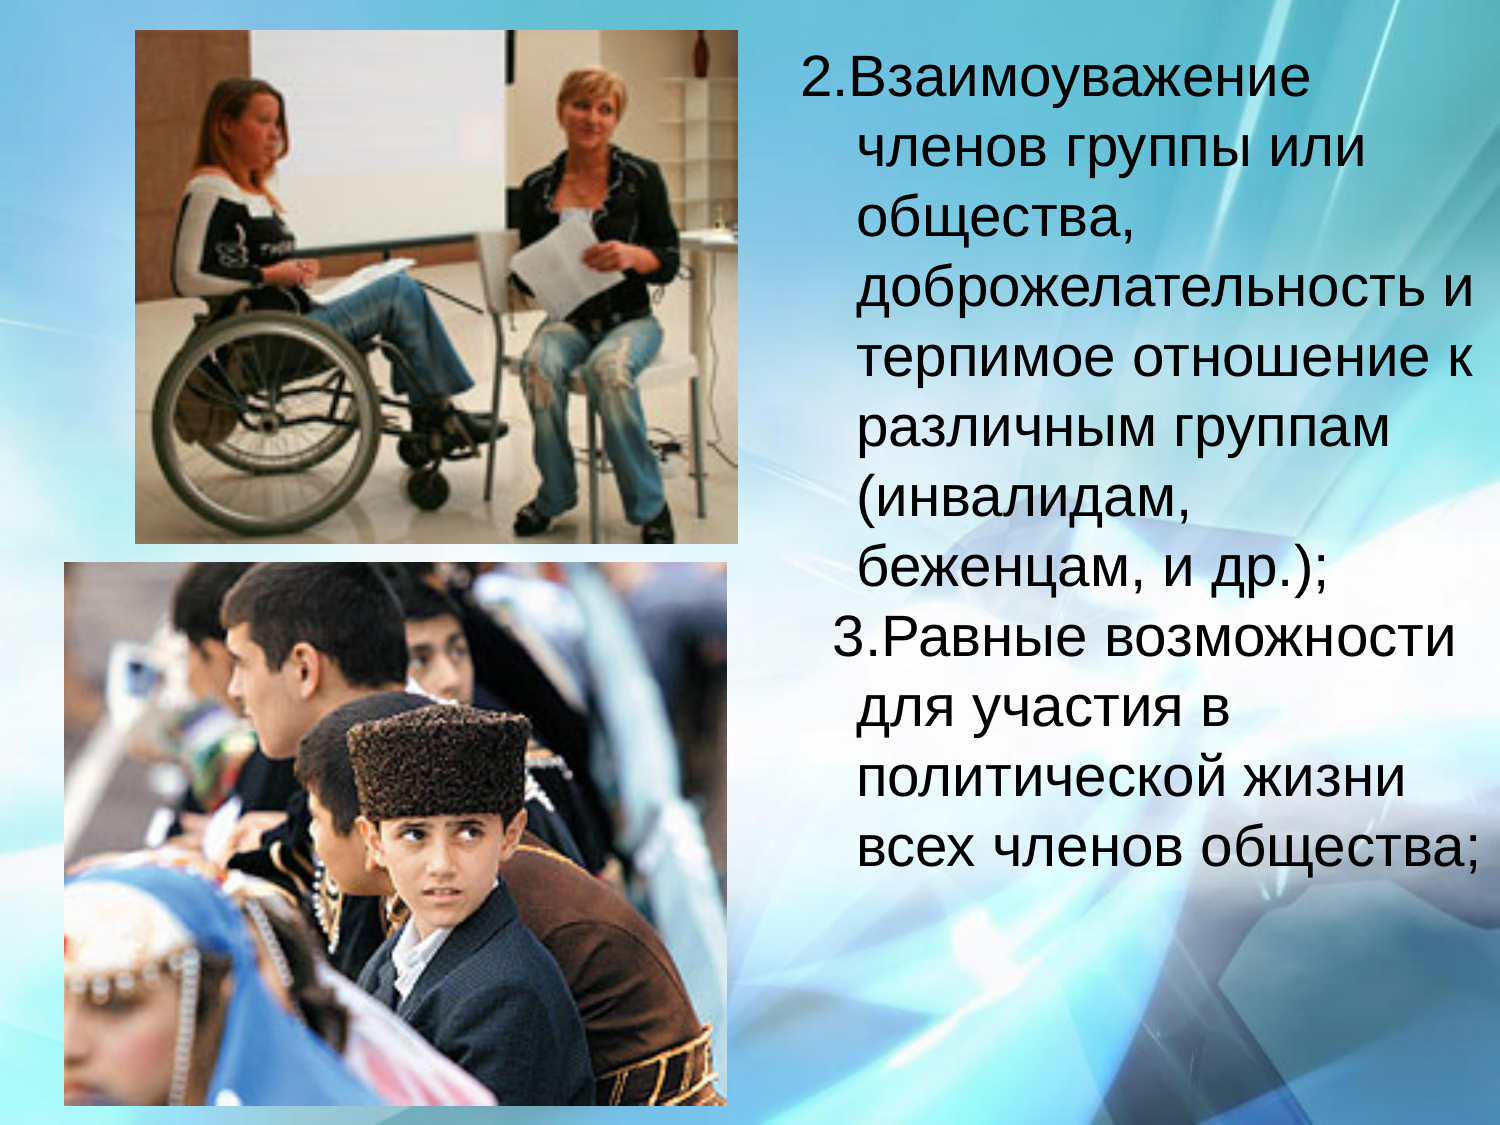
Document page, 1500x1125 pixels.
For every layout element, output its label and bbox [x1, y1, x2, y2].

list [0, 0, 1500, 1125]
picture [135, 30, 739, 544]
picture [64, 562, 727, 1106]
